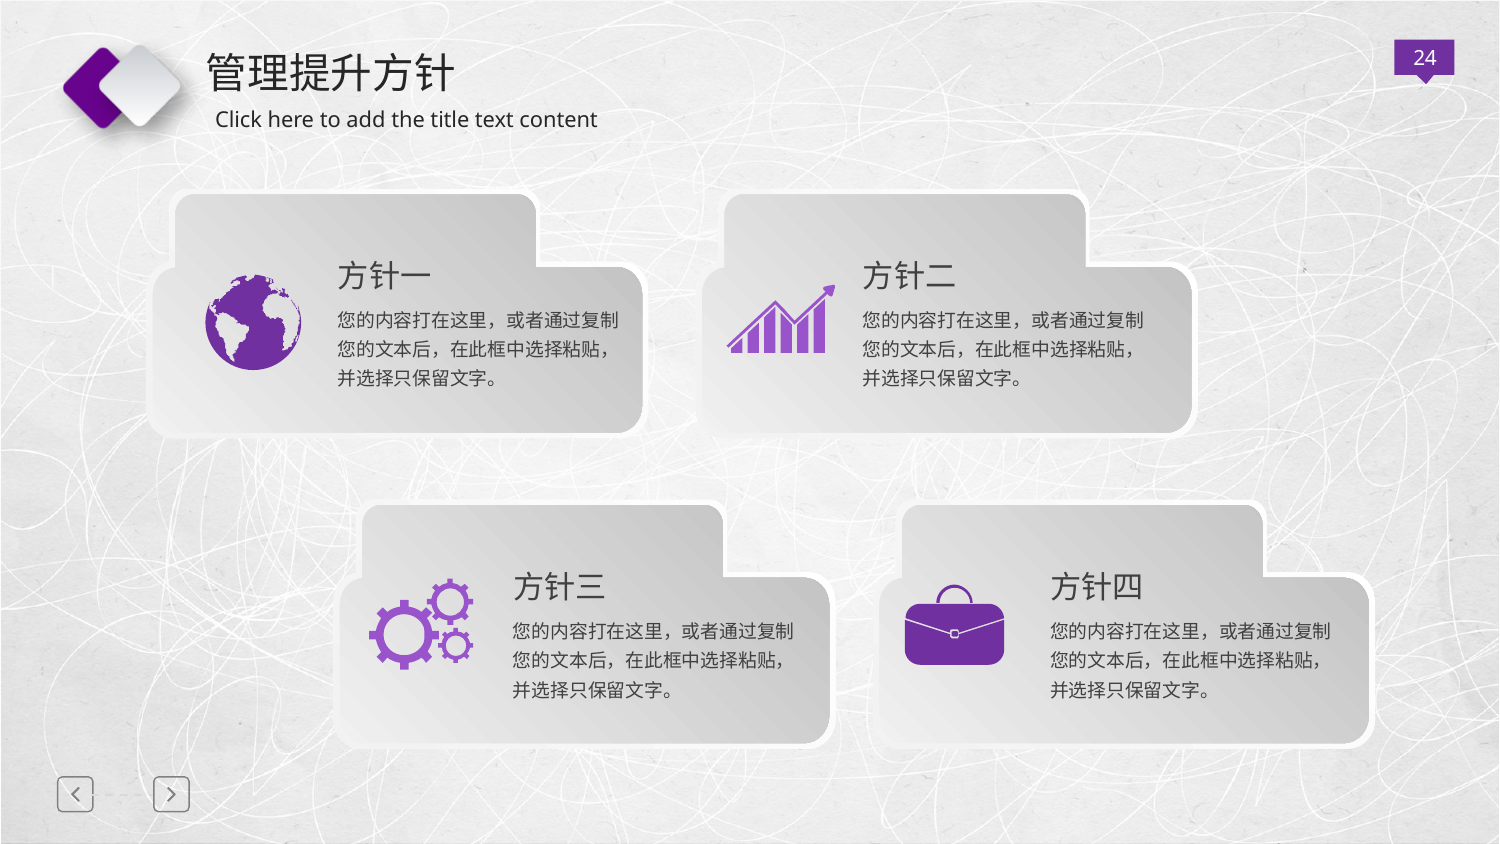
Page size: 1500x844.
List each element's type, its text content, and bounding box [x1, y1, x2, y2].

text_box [873, 499, 1376, 749]
title 管理提升方针 [194, 41, 470, 103]
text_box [1, 1, 1499, 844]
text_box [333, 499, 836, 749]
picture [49, 34, 190, 151]
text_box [146, 189, 649, 439]
